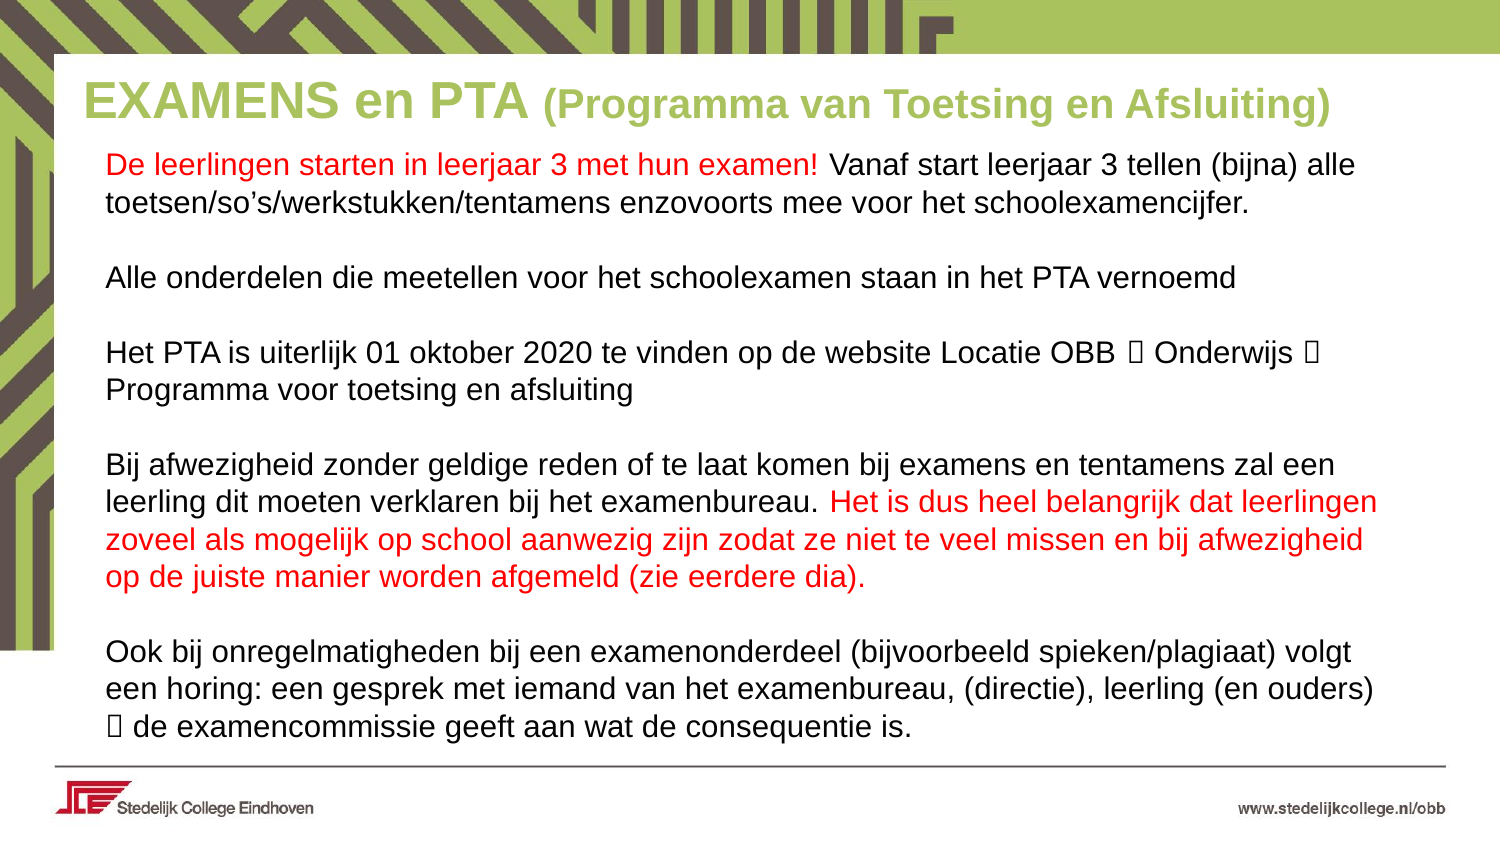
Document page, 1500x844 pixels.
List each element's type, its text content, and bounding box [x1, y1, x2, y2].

picture [0, 0, 1500, 844]
list EXAMENS en PTA (Programma van Toetsing en Afsluiting) [68, 70, 1474, 189]
text_box De leerlingen starten in leerjaar 3 met hun examen! Vanaf start leerjaar 3 tellen (bijna) alle toetsen/so’s/werkstukken/tentamens enzovoorts mee voor het schoolexamencijfer. Alle onderdelen die meetellen voor het schoolexamen staan in het PTA vernoemd Het PTA is uiterlijk 01 oktober 2020 te vinden op de website Locatie OBB  Onderwijs  Programma voor toetsing en afsluiting Bij afwezigheid zonder geldige reden of te laat komen bij examens en tentamens zal een leerling dit moeten verklaren bij het examenbureau. Het is dus heel belangrijk dat leerlingen zoveel als mogelijk op school aanwezig zijn zodat ze niet te veel missen en bij afwezigheid op de juiste manier worden afgemeld (zie eerdere dia). Ook bij onregelmatigheden bij een examenonderdeel (bijvoorbeeld spieken/plagiaat) volgt een horing: een gesprek met iemand van het examenbureau, (directie), leerling (en ouders)  de examencommissie geeft aan wat de consequentie is. [90, 129, 1412, 741]
